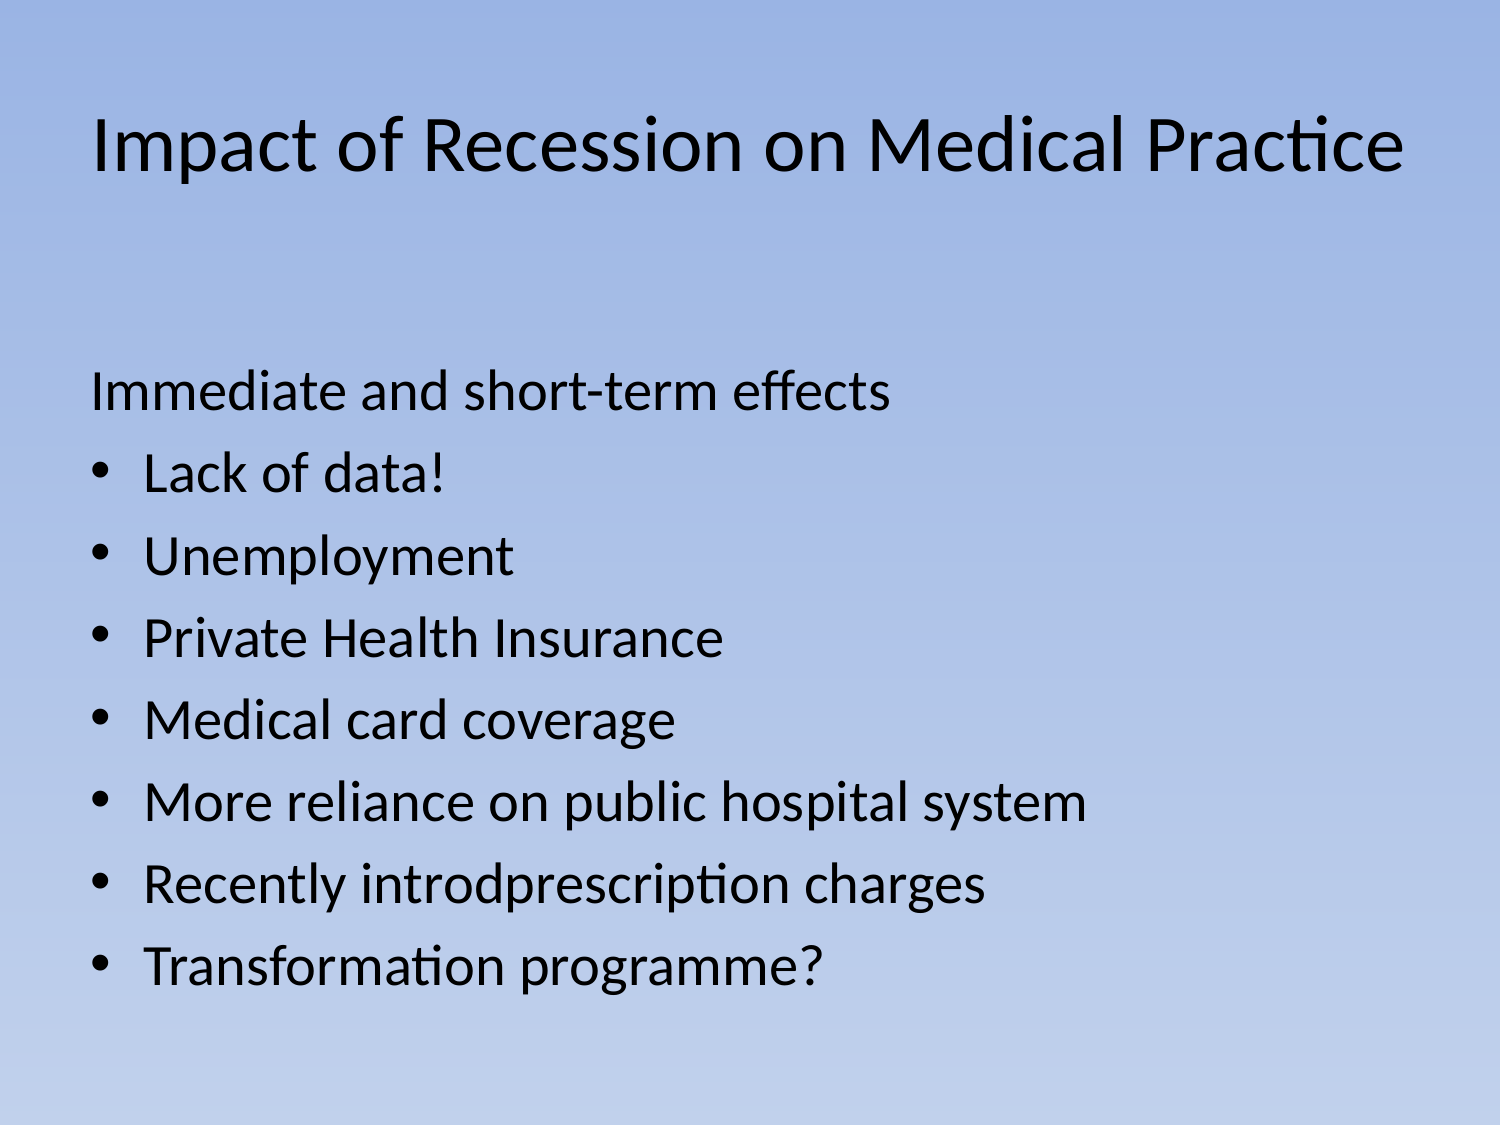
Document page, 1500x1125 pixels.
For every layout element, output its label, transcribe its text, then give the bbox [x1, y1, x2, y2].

list Immediate and short-term effects Lack of data! Unemployment Private Health Insurance Medical card coverage More reliance on public hospital system Recently introdprescription charges Transformation programme? [75, 262, 1425, 1005]
title Impact of Recession on Medical Practice [75, 45, 1425, 233]
